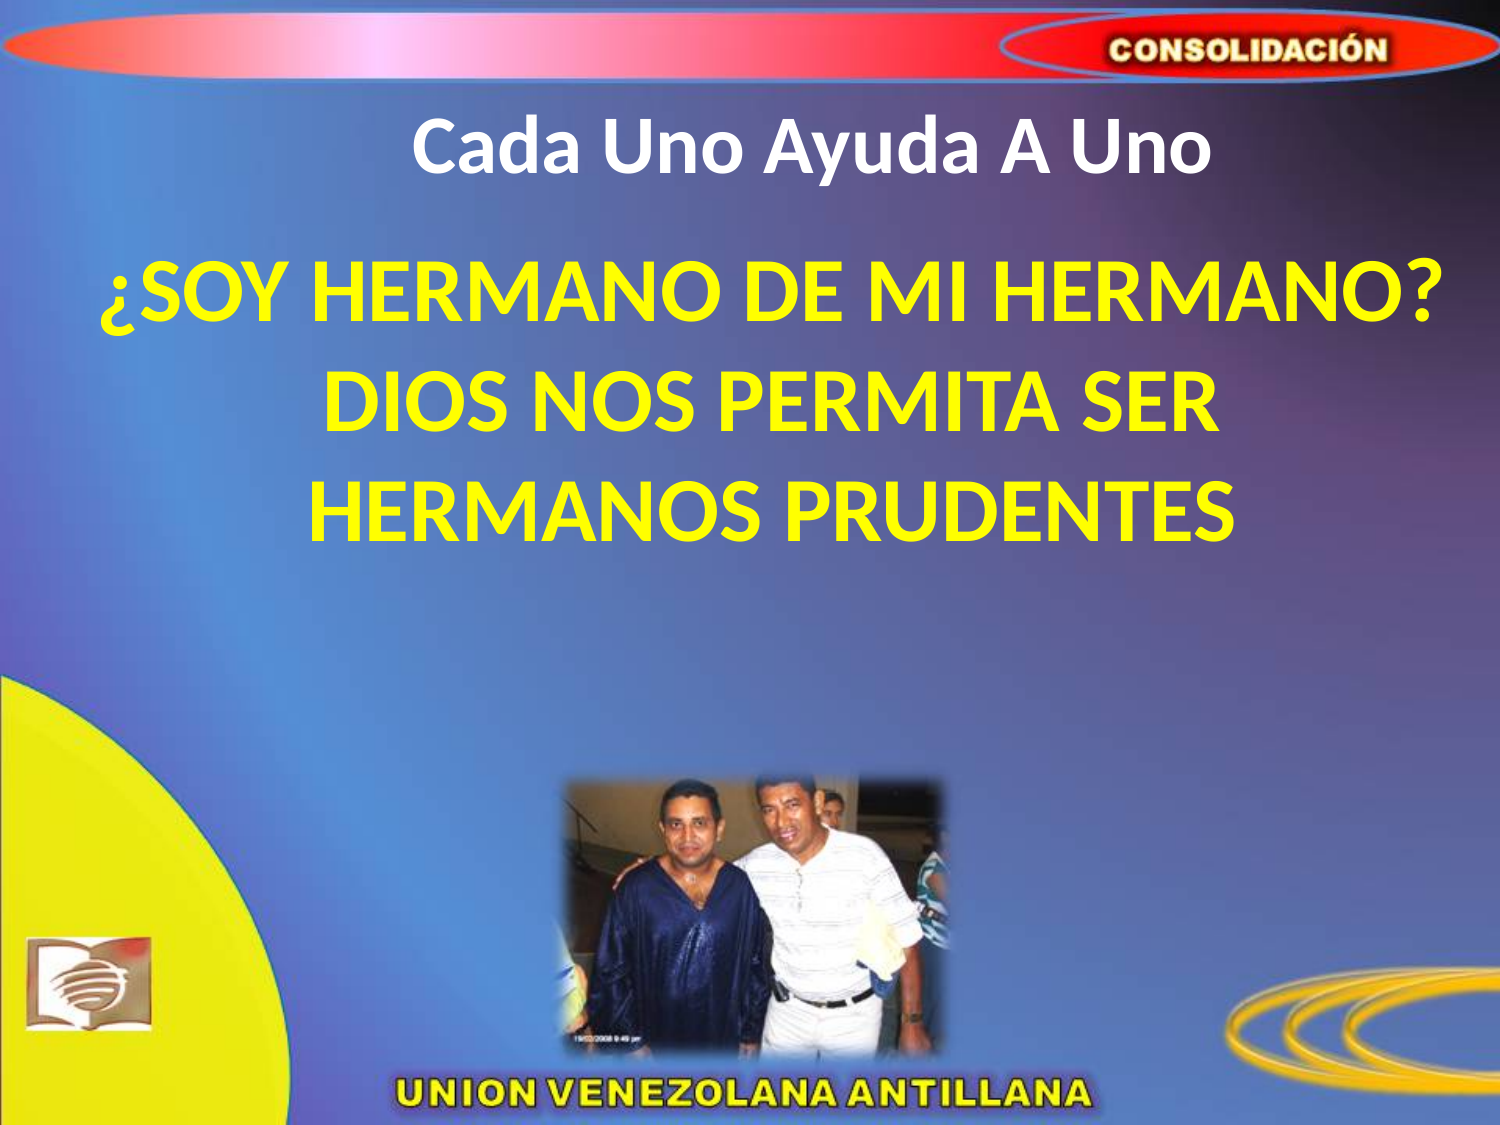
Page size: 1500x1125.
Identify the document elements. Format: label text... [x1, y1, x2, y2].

list ¿SOY HERMANO DE MI HERMANO? DIOS NOS PERMITA SER HERMANOS PRUDENTES [23, 235, 1465, 966]
picture [0, 0, 1500, 1125]
title Cada Uno Ayuda A Uno [0, 46, 1489, 235]
